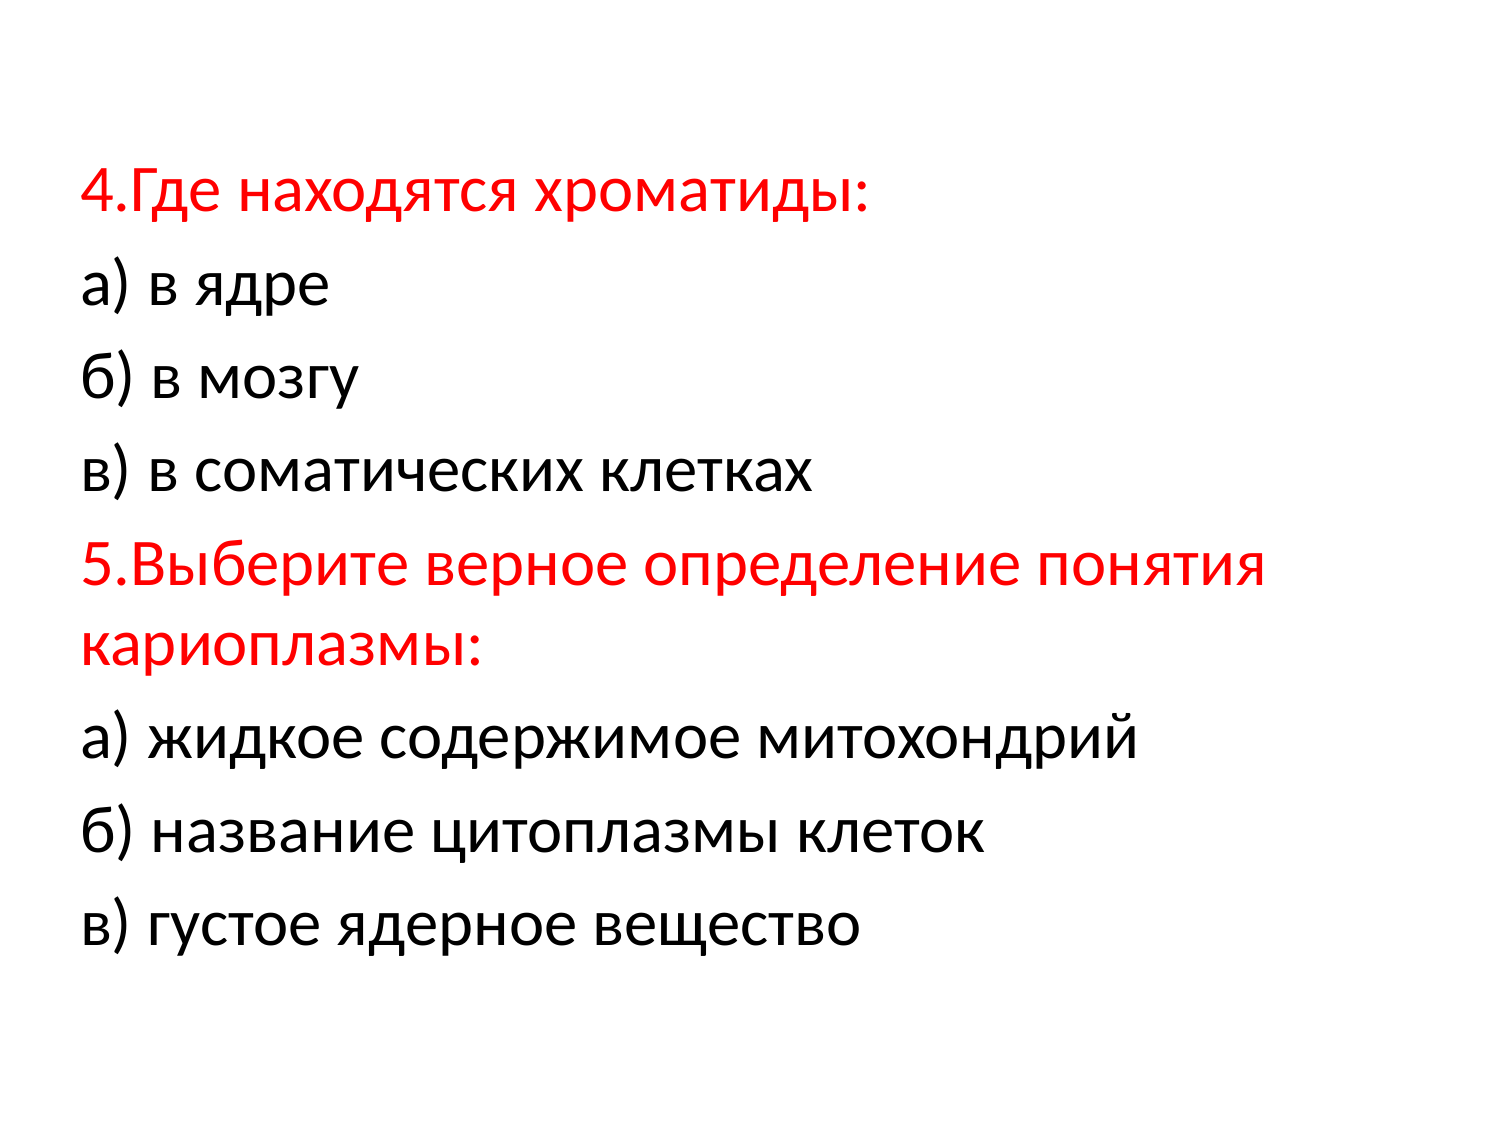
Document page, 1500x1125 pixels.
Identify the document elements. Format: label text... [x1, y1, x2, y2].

list 4.Где находятся хроматиды: а) в ядре б) в мозгу в) в соматических клетках 5.Выберите верное определение понятия кариоплазмы: а) жидкое содержимое митохондрий б) название цитоплазмы клеток в) густое ядерное вещество [64, 137, 1415, 1088]
